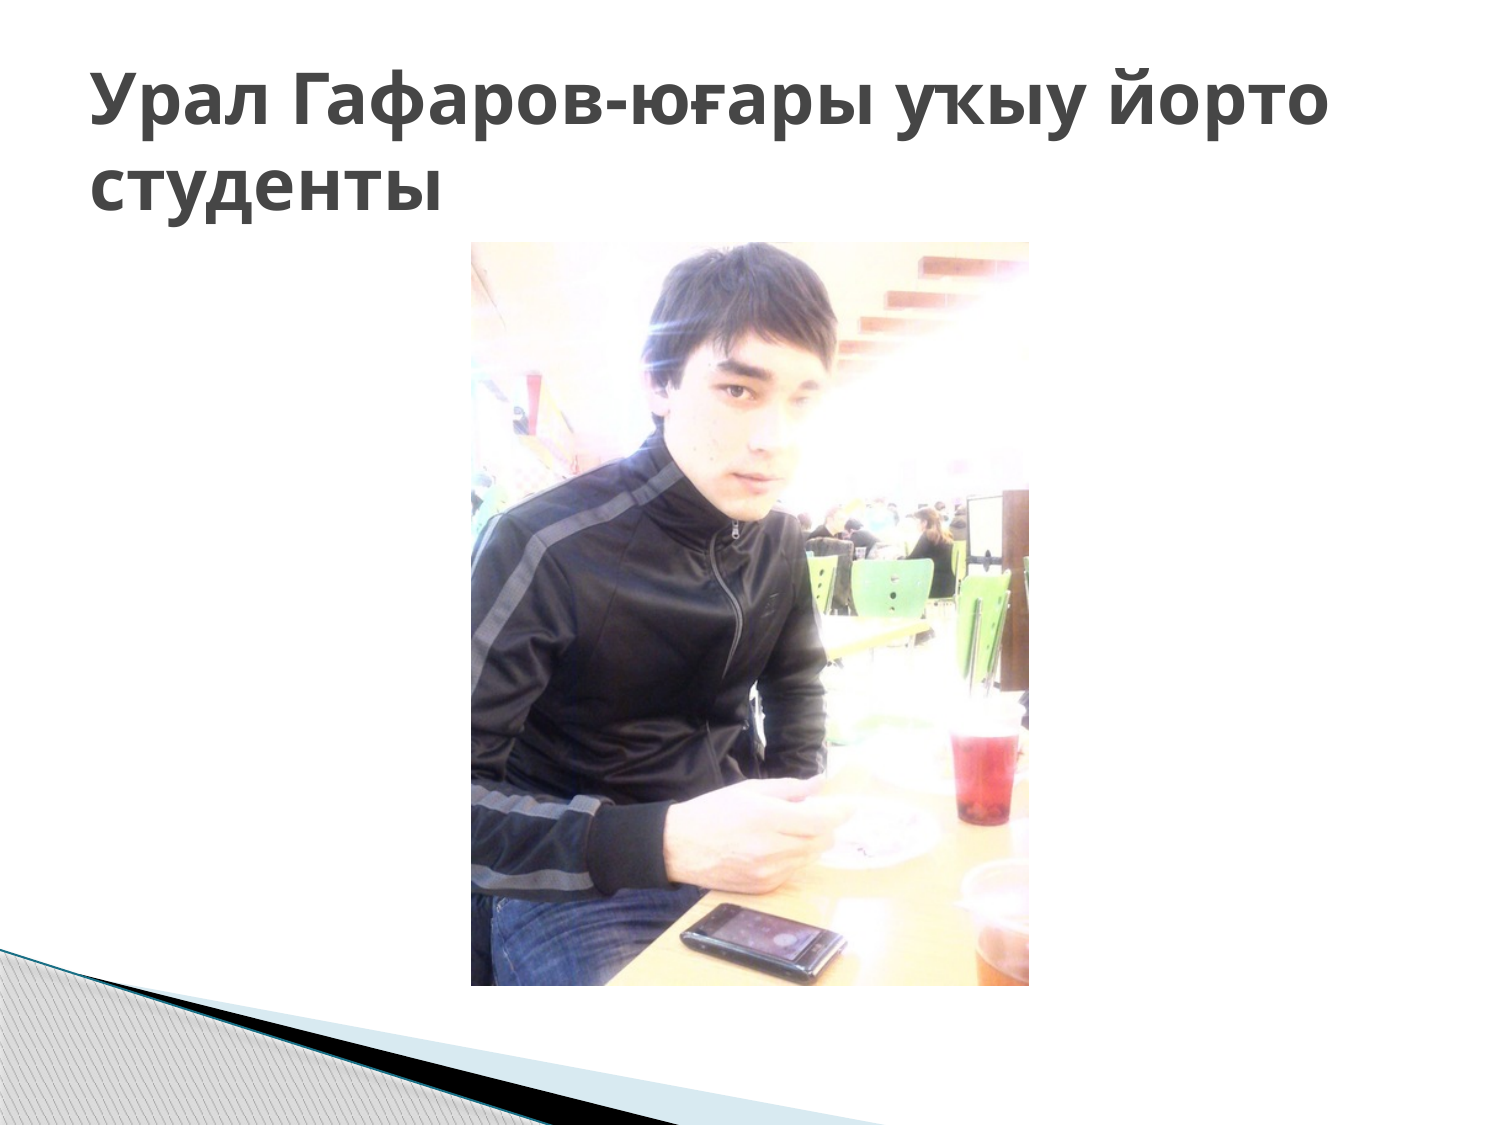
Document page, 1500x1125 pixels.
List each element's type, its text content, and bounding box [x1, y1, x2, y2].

title Урал Гафаров-юғары уҡыу йорто студенты [75, 45, 1425, 233]
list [471, 242, 1029, 986]
